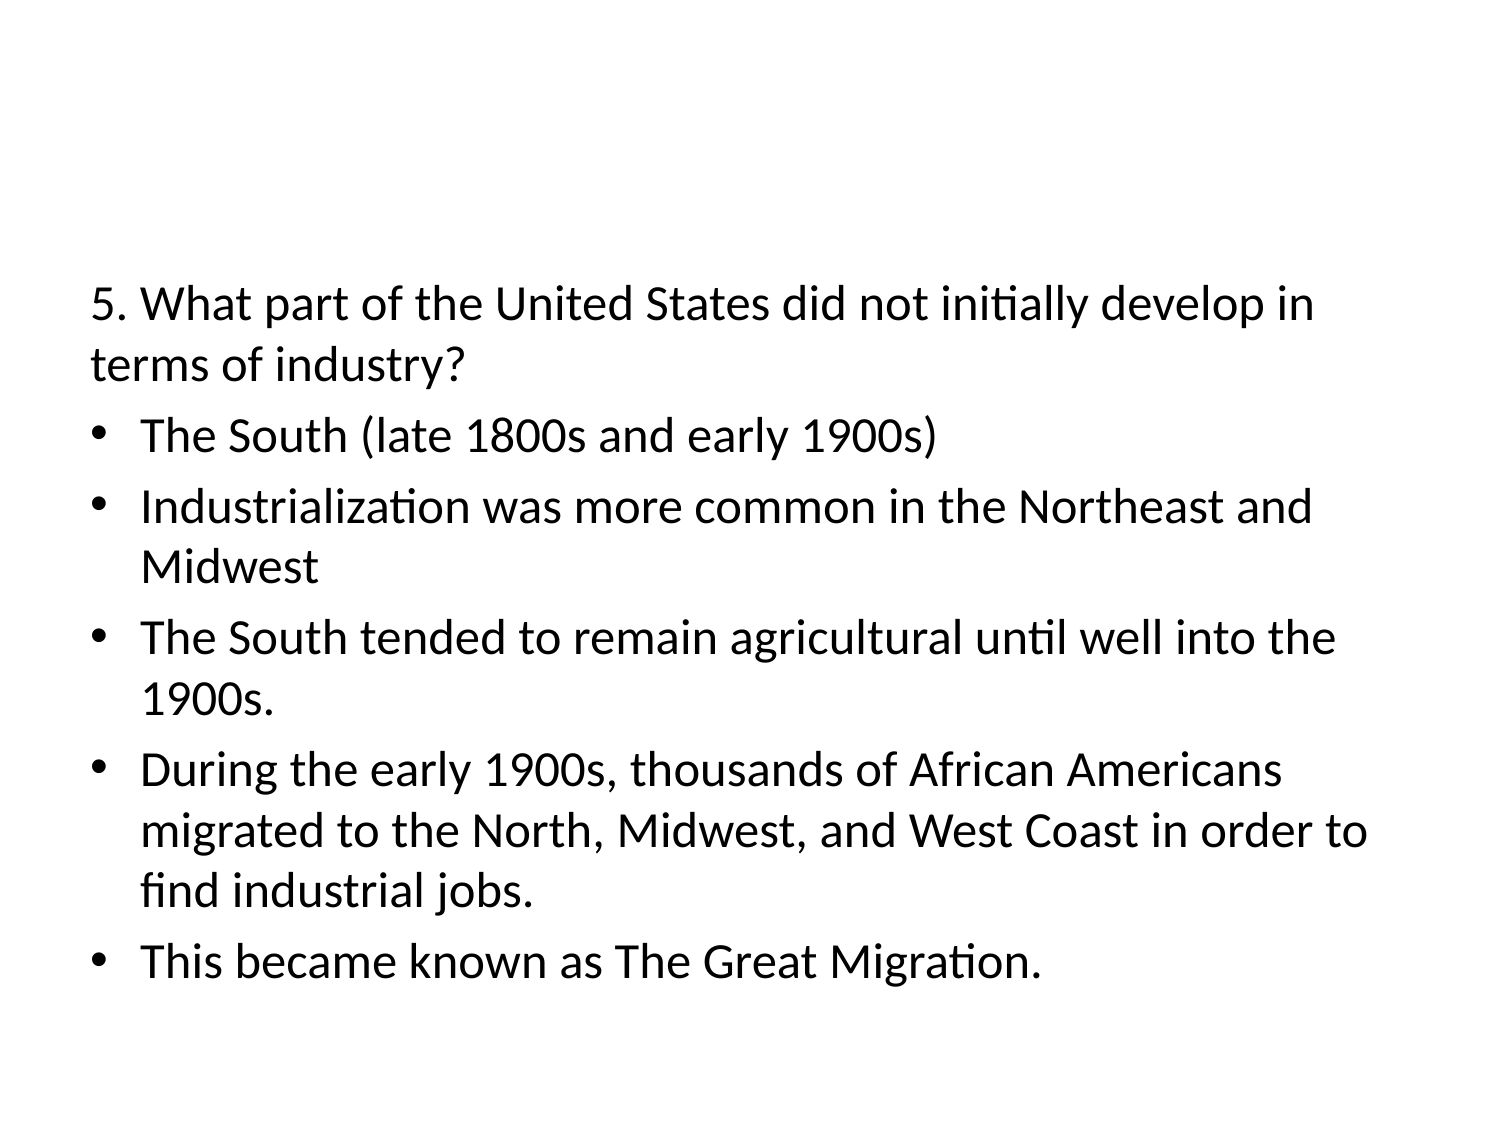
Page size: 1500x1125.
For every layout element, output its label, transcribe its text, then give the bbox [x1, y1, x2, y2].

list 5. What part of the United States did not initially develop in terms of industry? The South (late 1800s and early 1900s) Industrialization was more common in the Northeast and Midwest The South tended to remain agricultural until well into the 1900s. During the early 1900s, thousands of African Americans migrated to the North, Midwest, and West Coast in order to find industrial jobs. This became known as The Great Migration. [75, 262, 1425, 1005]
